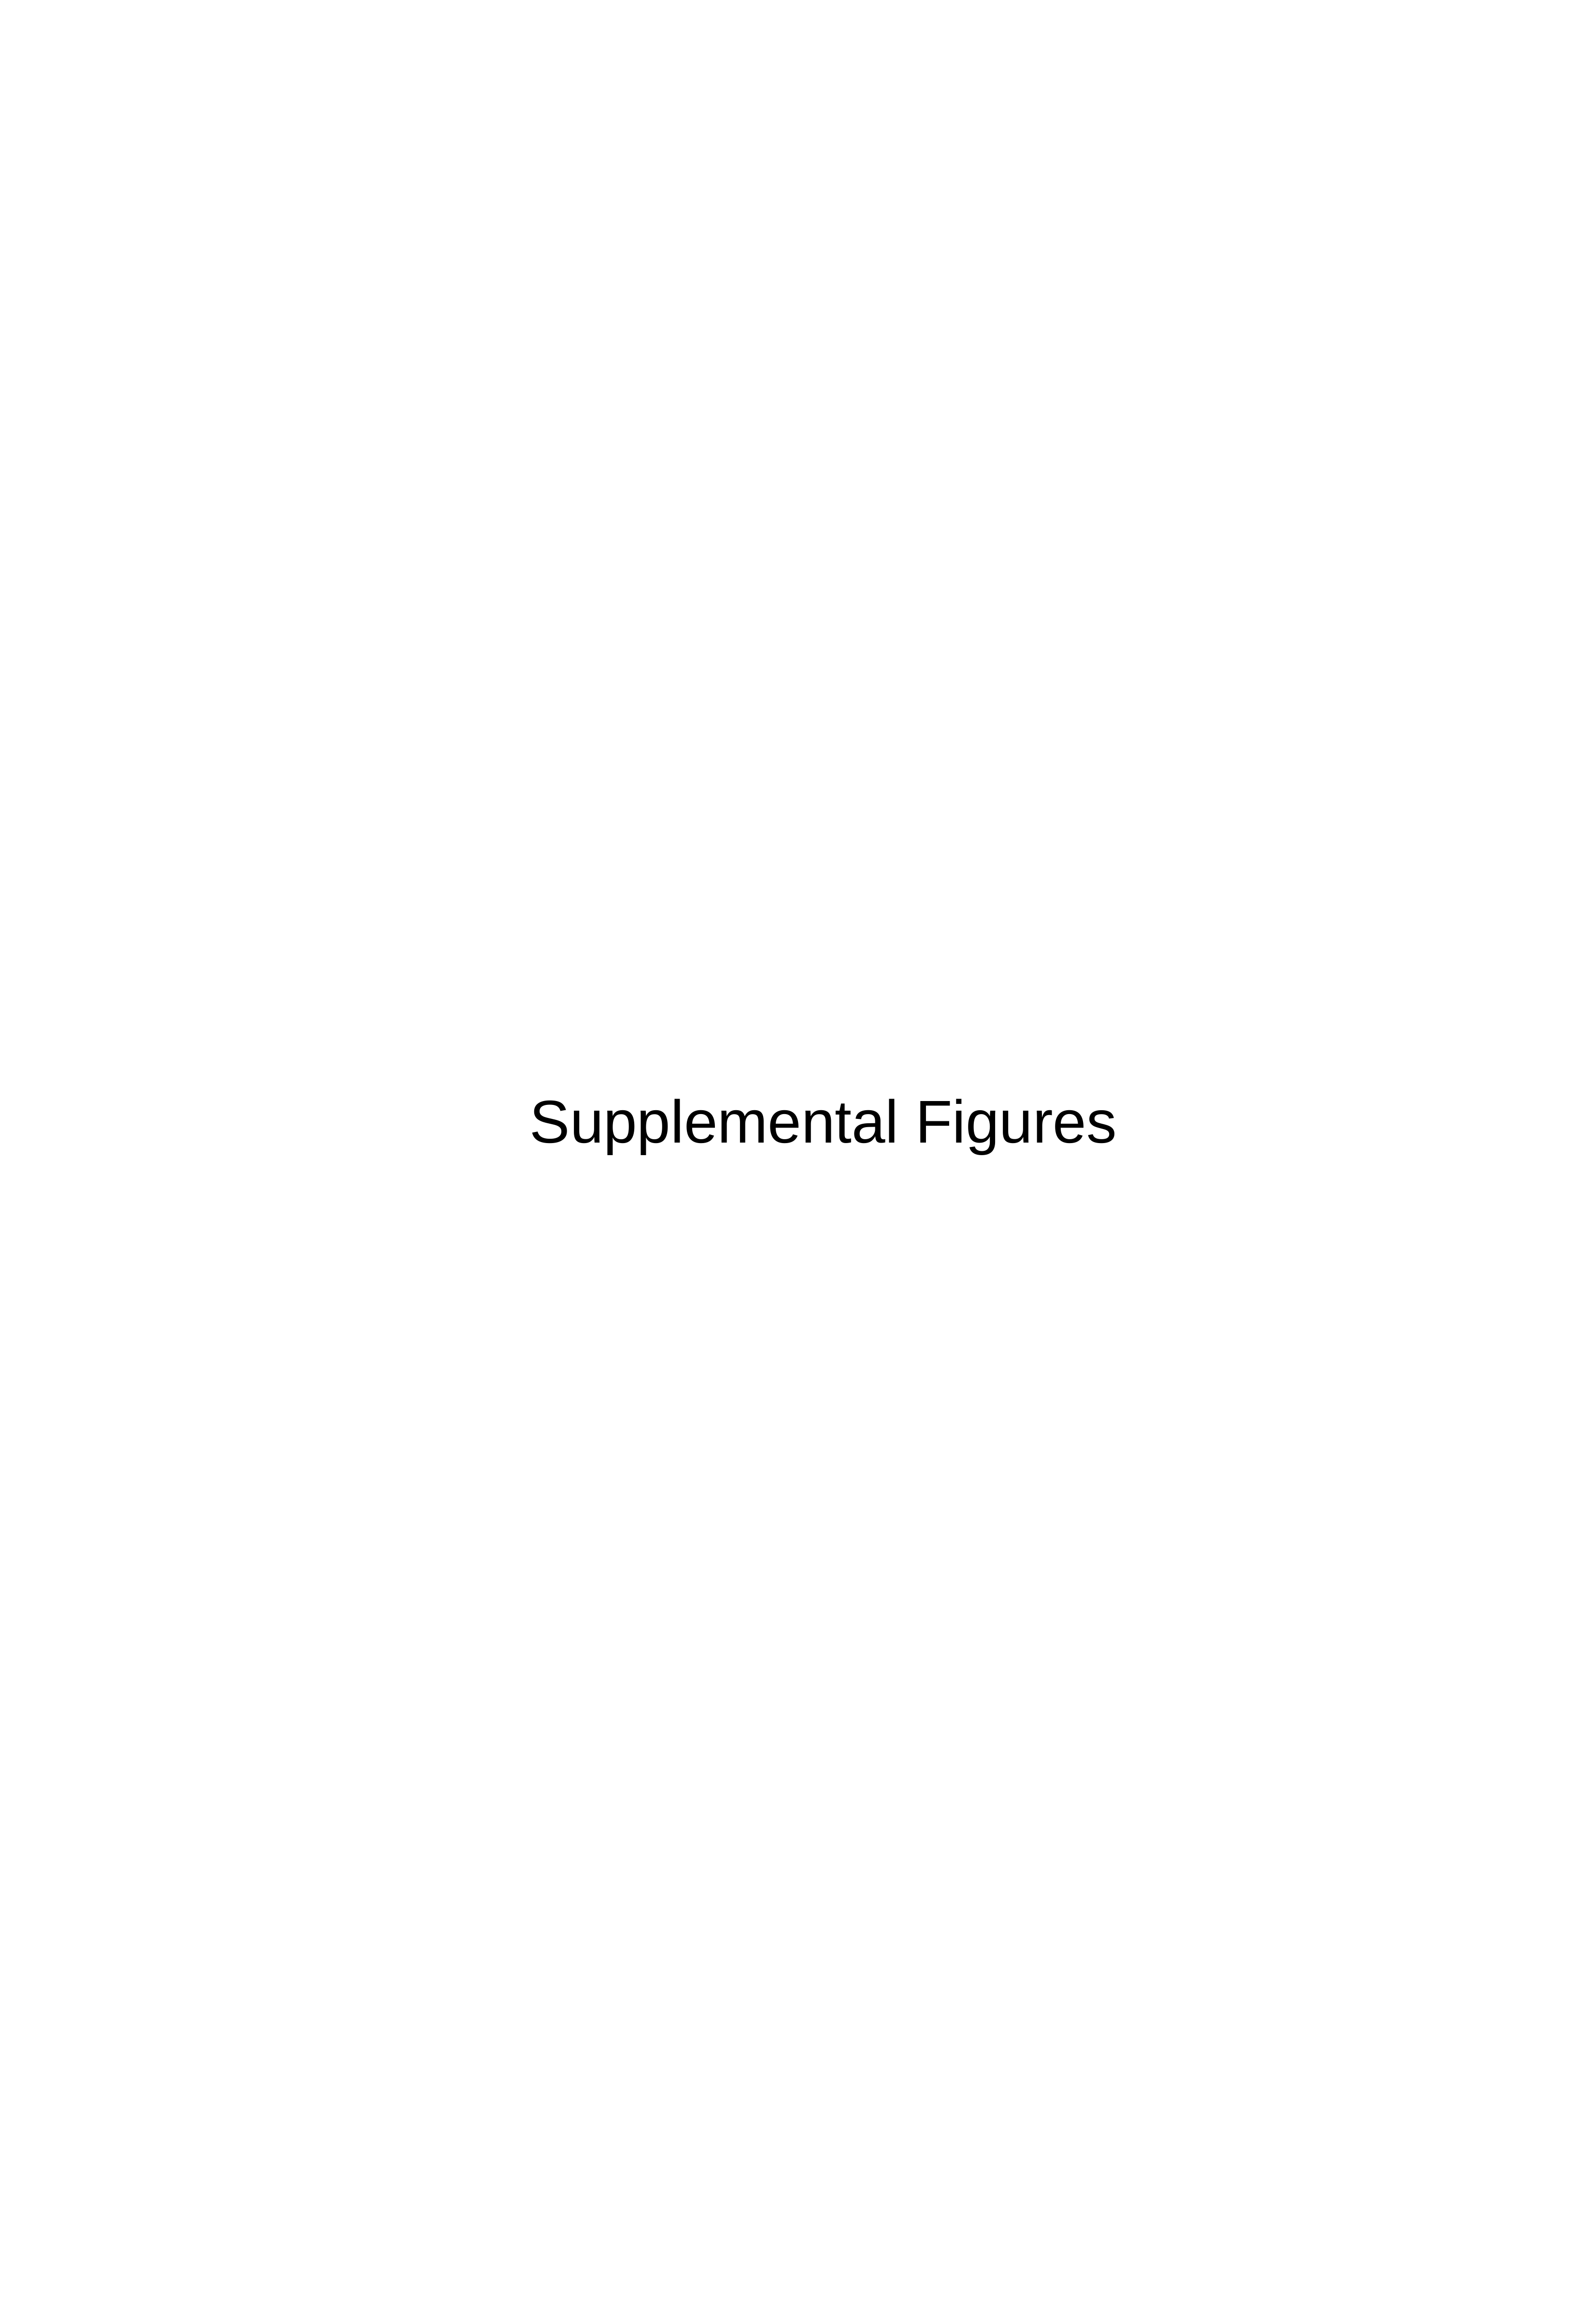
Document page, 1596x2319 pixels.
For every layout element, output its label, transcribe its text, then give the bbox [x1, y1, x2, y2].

text_box Supplemental Figures [484, 1079, 1163, 1159]
